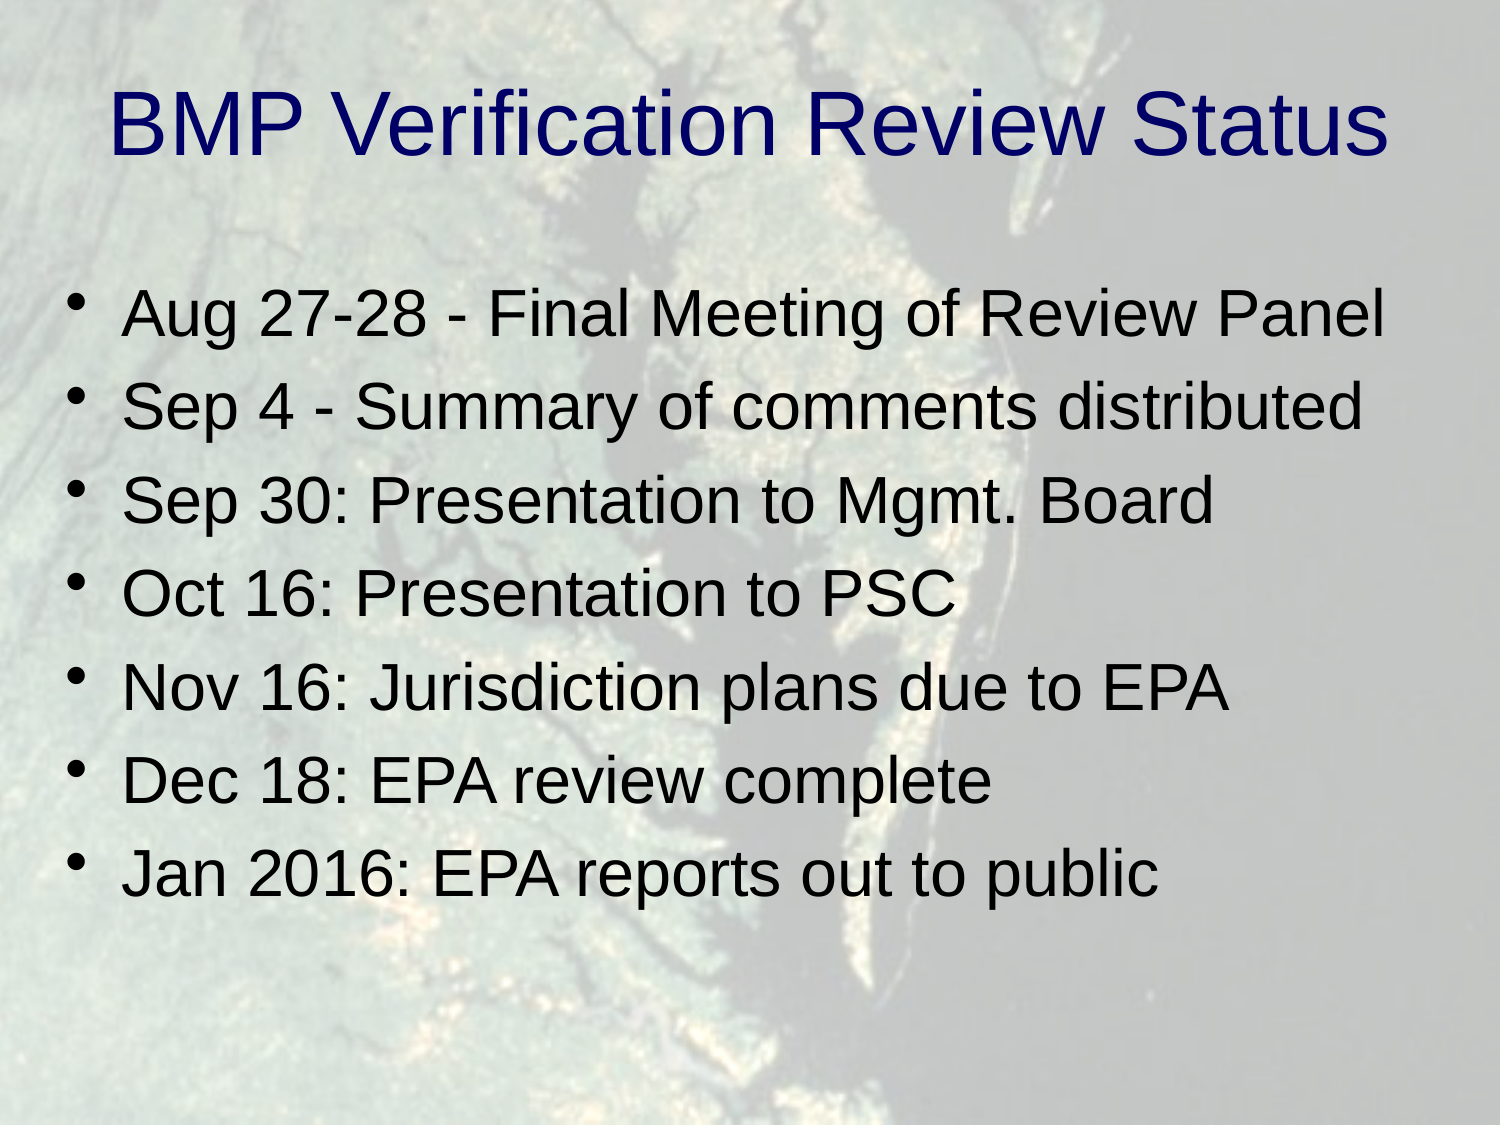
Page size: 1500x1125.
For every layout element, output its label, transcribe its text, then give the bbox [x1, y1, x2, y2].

title BMP Verification Review Status [75, 0, 1425, 238]
list Aug 27-28 - Final Meeting of Review Panel Sep 4 - Summary of comments distributed Sep 30: Presentation to Mgmt. Board Oct 16: Presentation to PSC Nov 16: Jurisdiction plans due to EPA Dec 18: EPA review complete Jan 2016: EPA reports out to public [50, 262, 1450, 1005]
